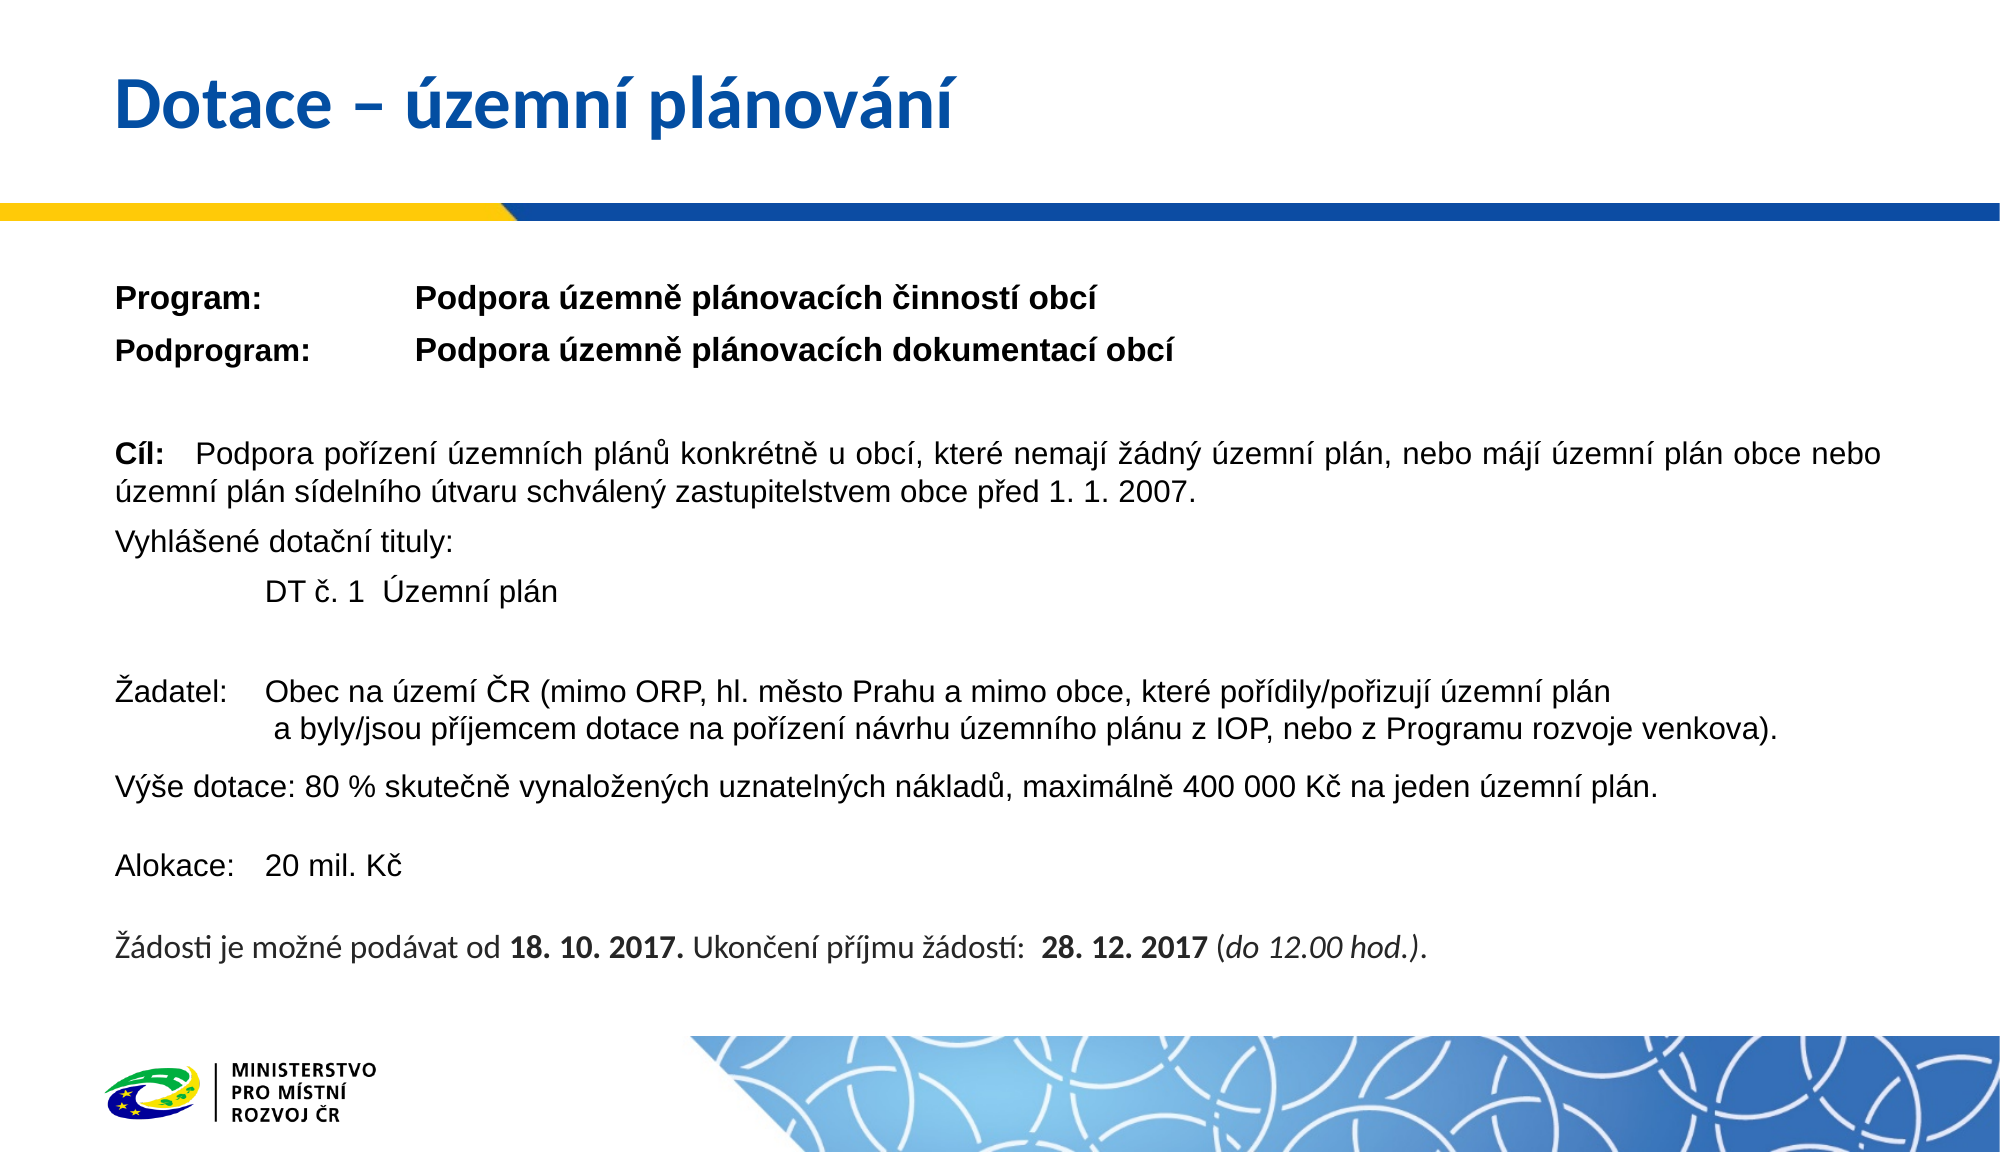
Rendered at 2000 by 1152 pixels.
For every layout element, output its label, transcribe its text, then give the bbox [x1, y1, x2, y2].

picture [680, 1036, 2000, 1152]
title Dotace – územní plánování [99, 46, 1900, 198]
list Program: Podpora územně plánovacích činností obcí Podprogram: Podpora územně plánovacích dokumentací obcí Cíl: Podpora pořízení územních plánů konkrétně u obcí, které nemají žádný územní plán, nebo májí územní plán obce nebo územní plán sídelního útvaru schválený zastupitelstvem obce před 1. 1. 2007. Vyhlášené dotační tituly: DT č. 1 Územní plán Žadatel: Obec na území ČR (mimo ORP, hl. město Prahu a mimo obce, které pořídily/pořizují územní plán a byly/jsou příjemcem dotace na pořízení návrhu územního plánu z IOP, nebo z Programu rozvoje venkova). Výše dotace: 80 % skutečně vynaložených uznatelných nákladů, maximálně 400 000 Kč na jeden územní plán. Alokace: 20 mil. Kč Žádosti je možné podávat od 18. 10. 2017. Ukončení příjmu žádostí: 28. 12. 2017 (do 12.00 hod.). [99, 268, 1900, 1029]
picture [95, 1035, 398, 1149]
picture [0, 203, 2000, 221]
